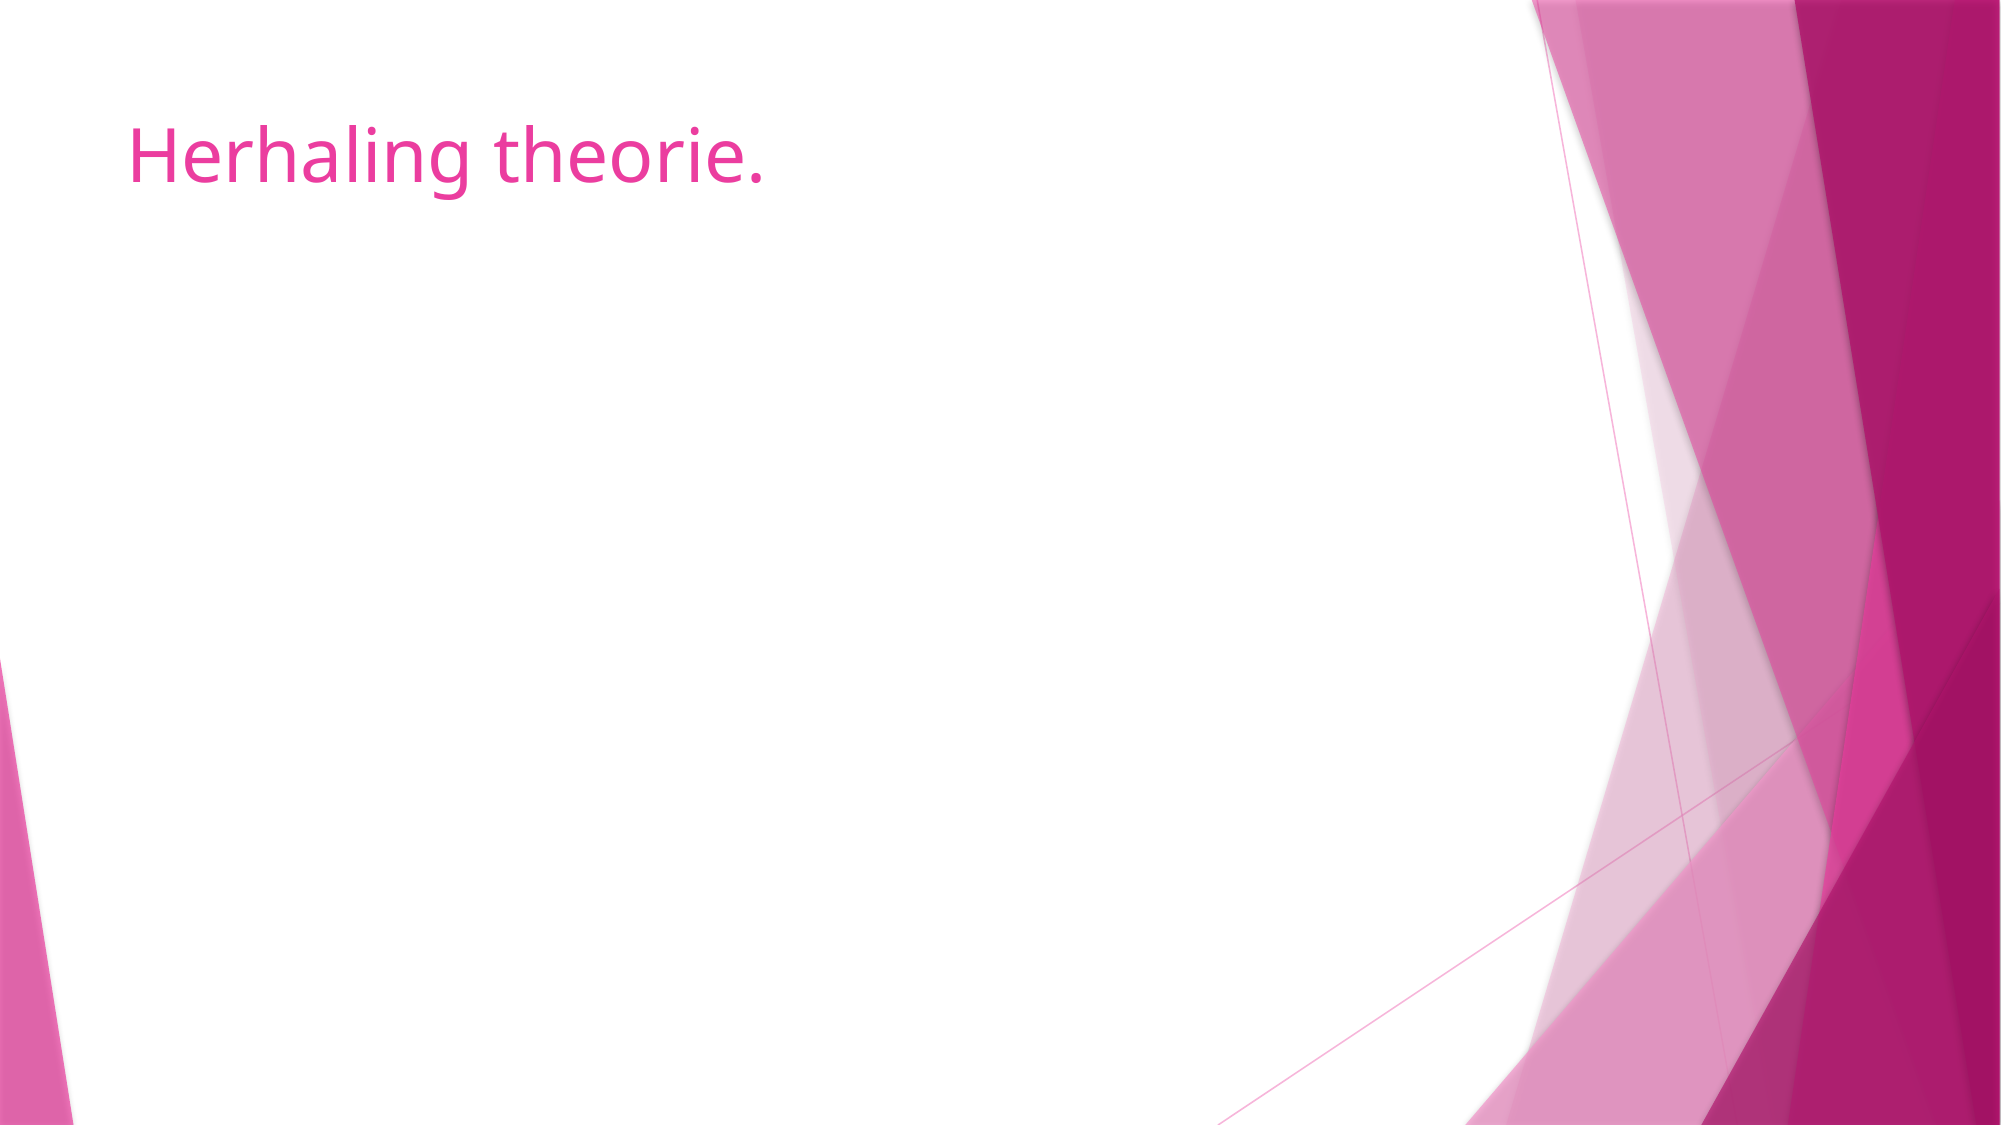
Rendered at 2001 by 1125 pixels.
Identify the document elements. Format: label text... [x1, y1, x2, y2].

title Herhaling theorie. [111, 99, 1522, 317]
